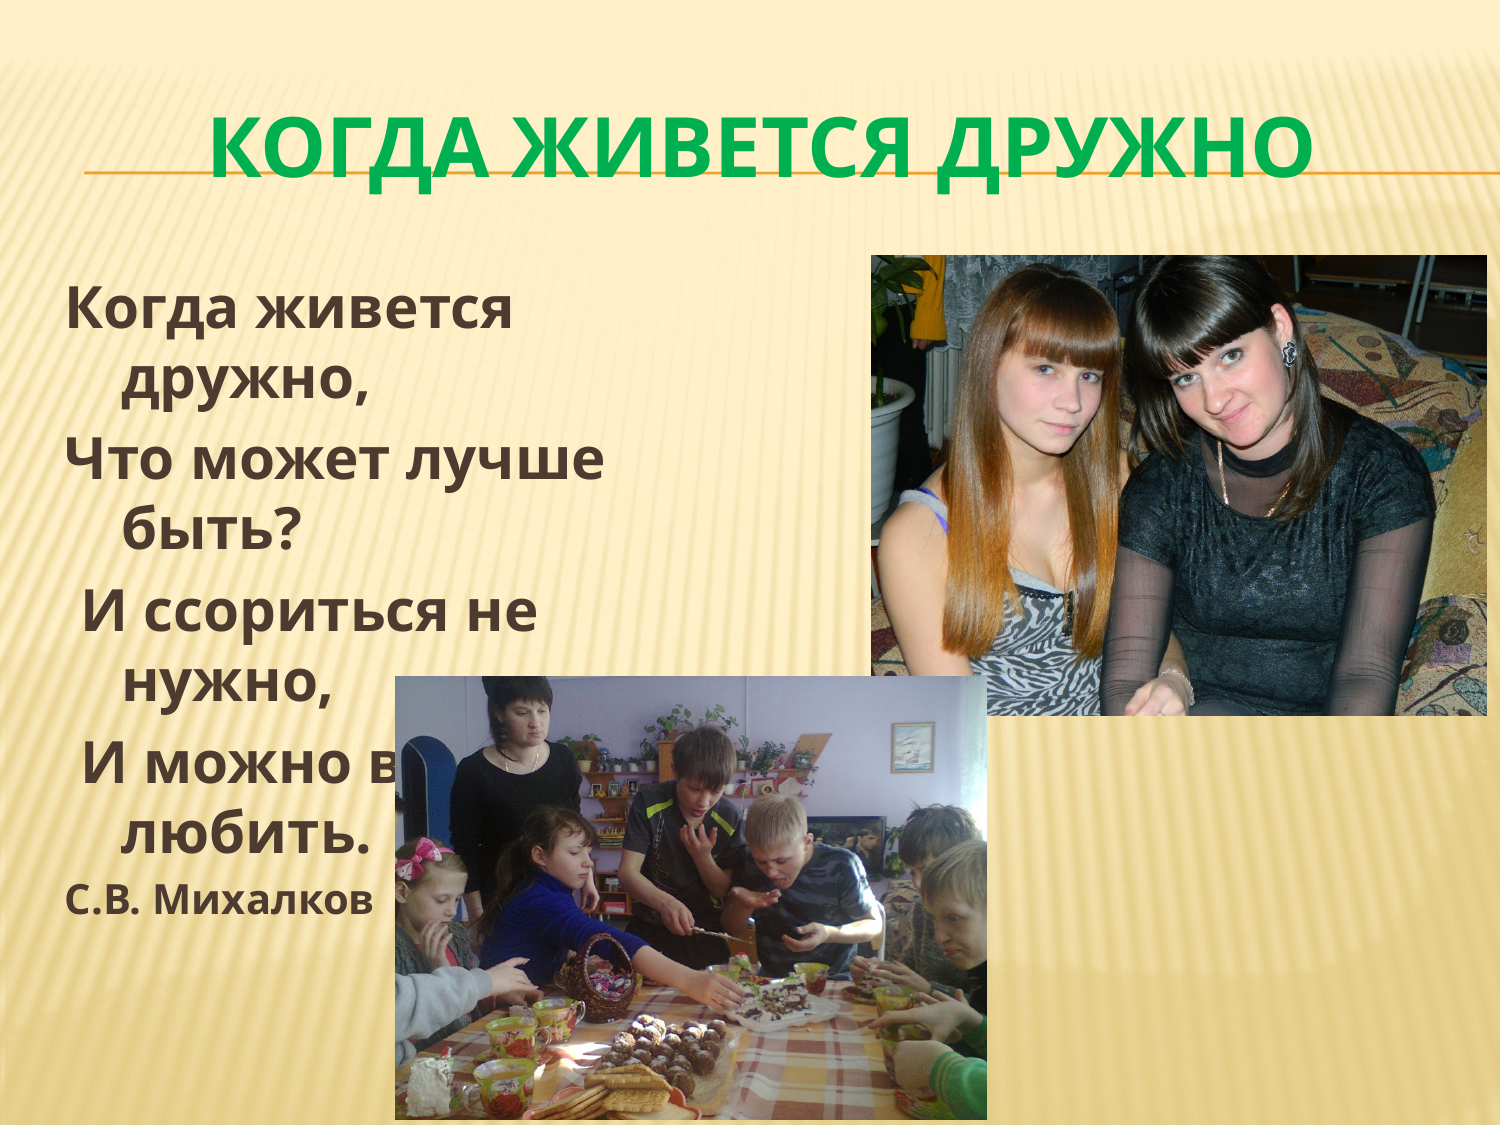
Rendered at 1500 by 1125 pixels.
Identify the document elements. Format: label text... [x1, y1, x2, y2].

list Когда живется дружно, Что может лучше быть? И ссориться не нужно, И можно всех любить. С.В. Михалков [50, 262, 738, 1038]
title Когда живется дружно [49, 75, 1475, 213]
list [871, 255, 1487, 717]
picture [395, 676, 987, 1120]
